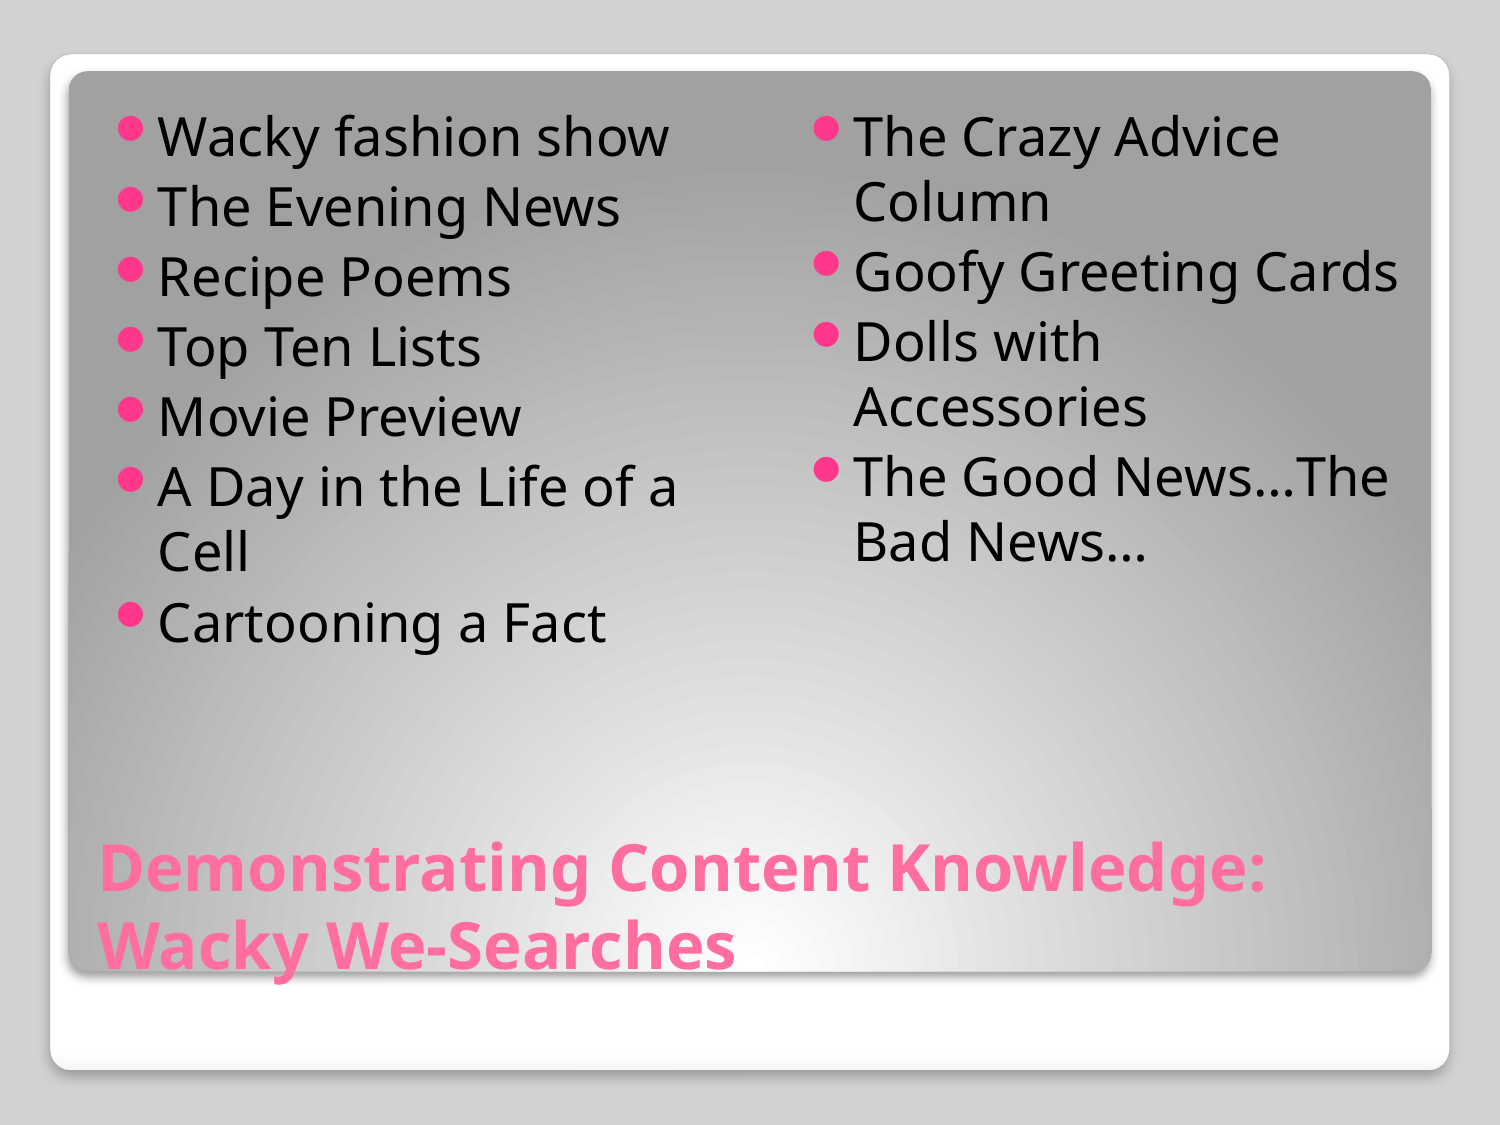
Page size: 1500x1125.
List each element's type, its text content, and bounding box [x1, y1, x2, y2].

list Wacky fashion show The Evening News Recipe Poems Top Ten Lists Movie Preview A Day in the Life of a Cell Cartooning a Fact [84, 86, 730, 807]
title Demonstrating Content Knowledge: Wacky We-Searches [82, 817, 1425, 991]
list The Crazy Advice Column Goofy Greeting Cards Dolls with Accessories The Good News…The Bad News… [780, 86, 1426, 807]
